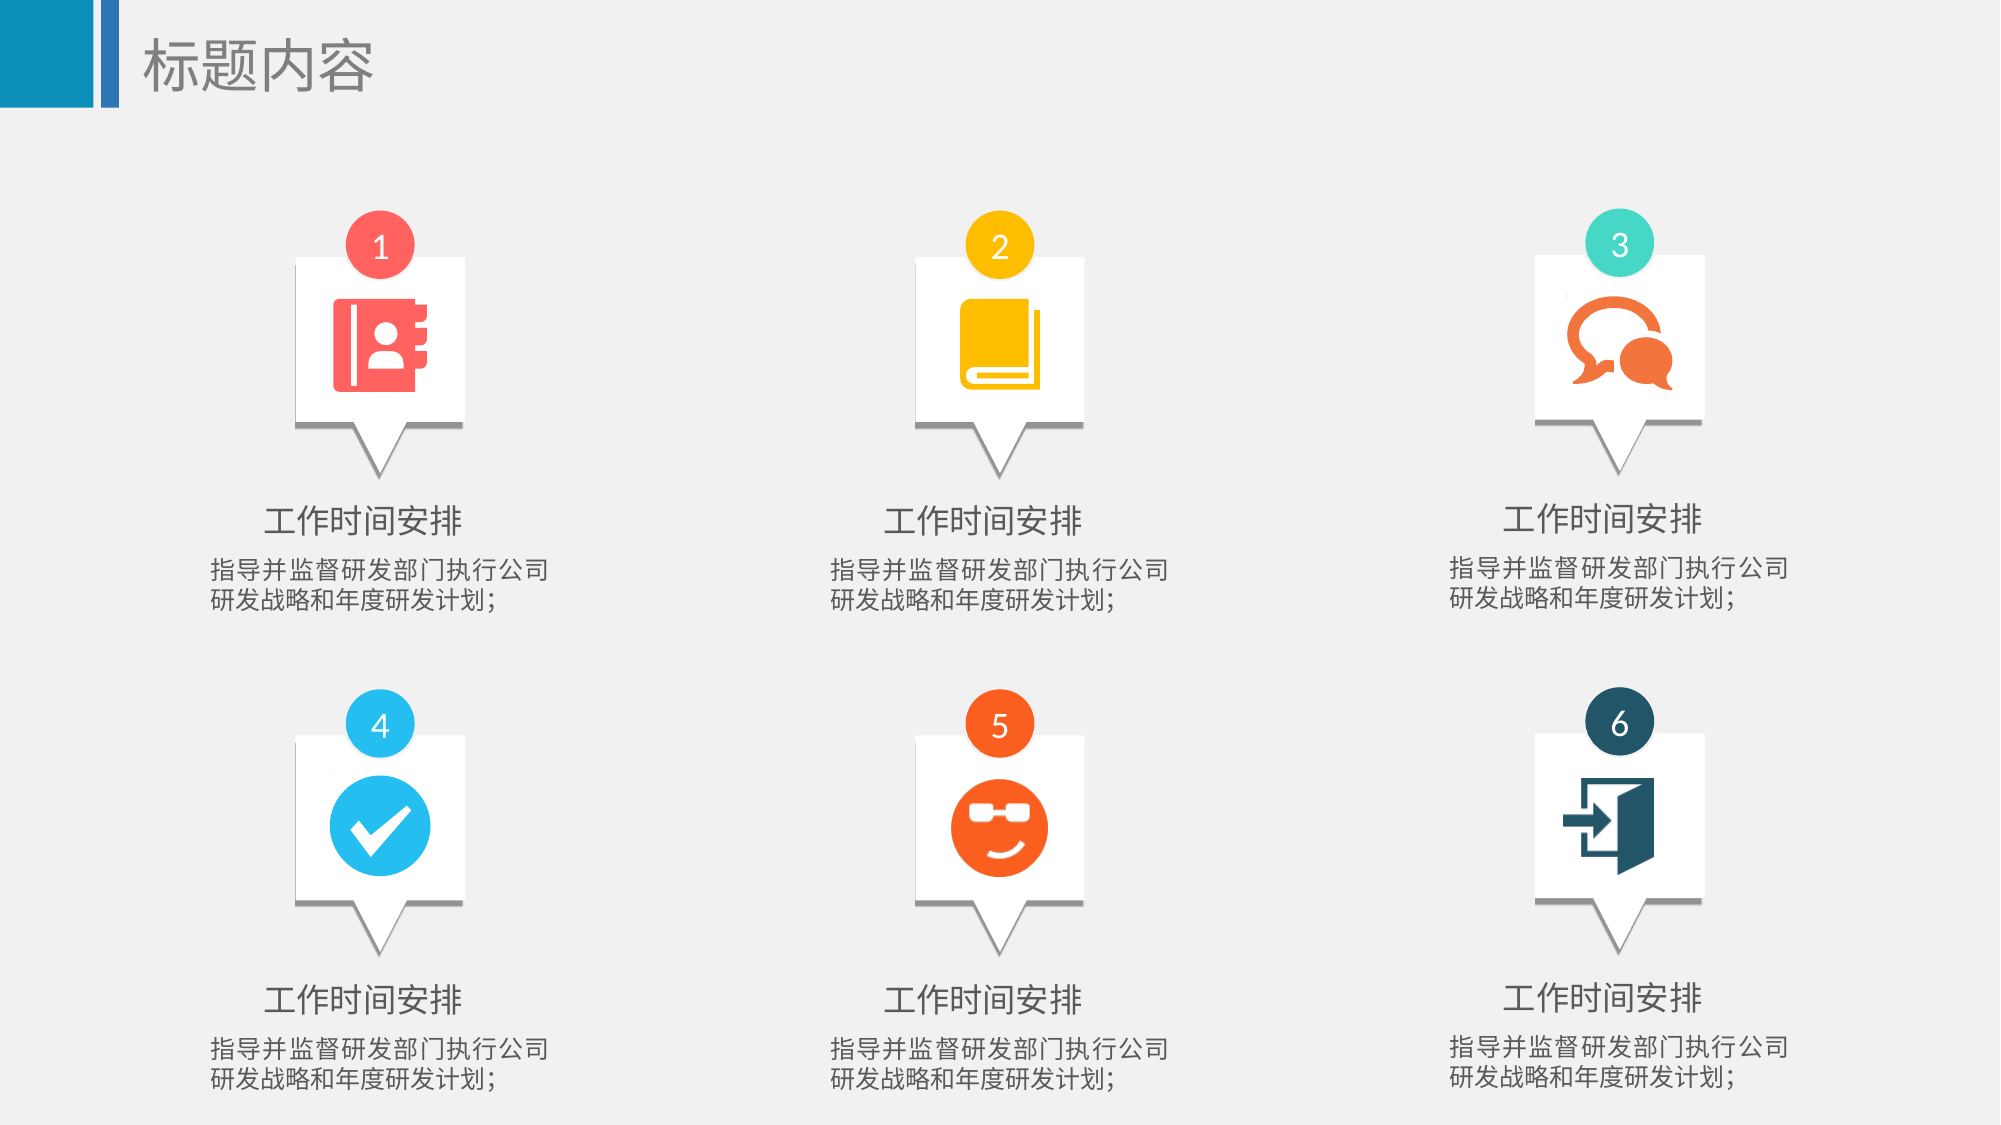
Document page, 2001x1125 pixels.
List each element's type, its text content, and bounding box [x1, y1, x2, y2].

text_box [1435, 687, 1805, 1100]
text_box 标题内容 [127, 21, 442, 107]
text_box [1435, 208, 1805, 622]
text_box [195, 210, 565, 624]
text_box [101, 0, 119, 108]
text_box [0, 0, 94, 108]
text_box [815, 210, 1185, 624]
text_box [815, 689, 1185, 1102]
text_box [195, 689, 565, 1102]
